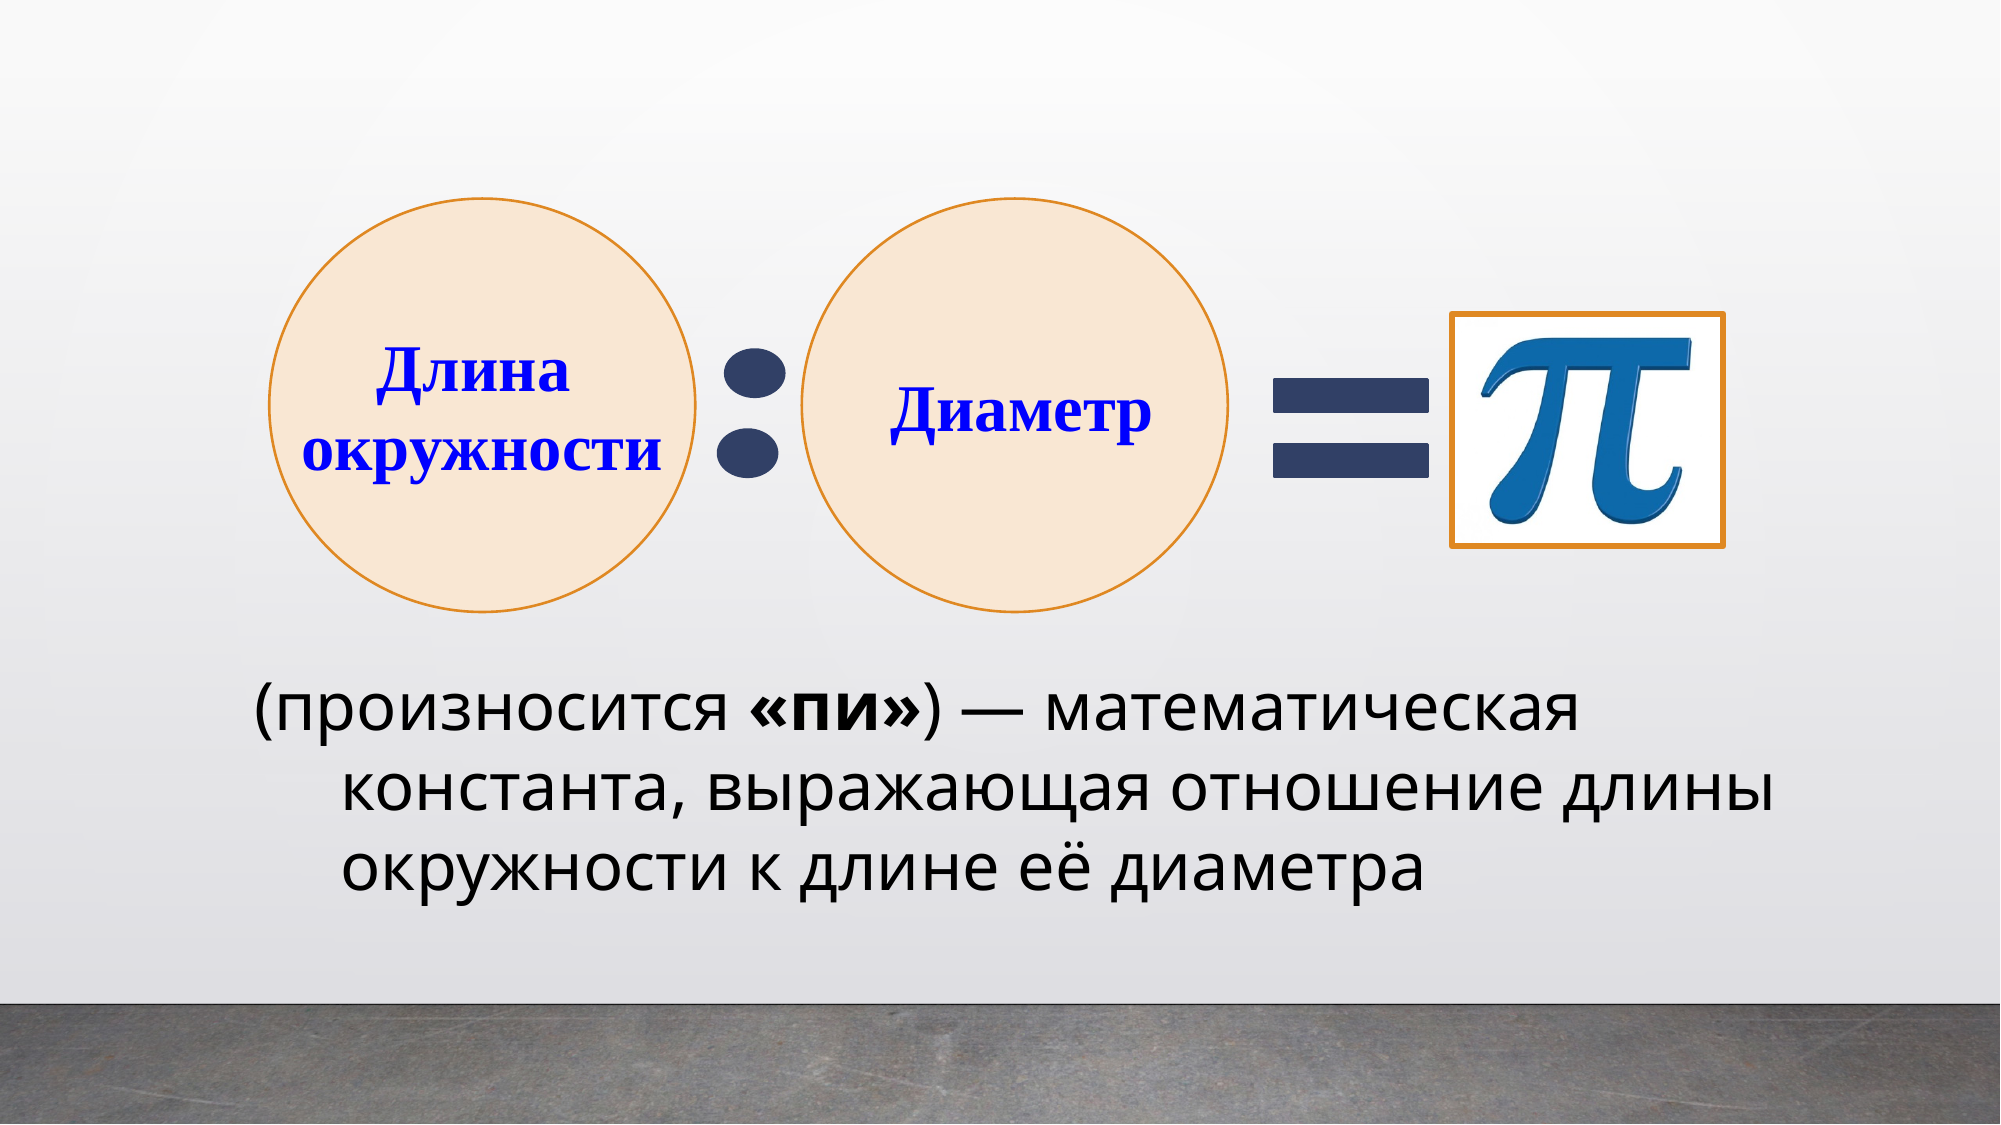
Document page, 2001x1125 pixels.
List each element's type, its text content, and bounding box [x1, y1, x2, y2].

text_box Диаметр [875, 357, 1169, 452]
text_box [287, 492, 678, 614]
text_box [723, 348, 786, 399]
text_box [800, 197, 1230, 614]
text_box [1273, 378, 1429, 413]
text_box [267, 321, 286, 489]
text_box [1273, 443, 1429, 478]
text_box [288, 197, 676, 316]
picture [0, 1004, 2000, 1124]
text_box [679, 322, 697, 488]
text_box [716, 428, 779, 479]
picture [1454, 316, 1721, 544]
text_box Длина окружности [286, 316, 679, 492]
